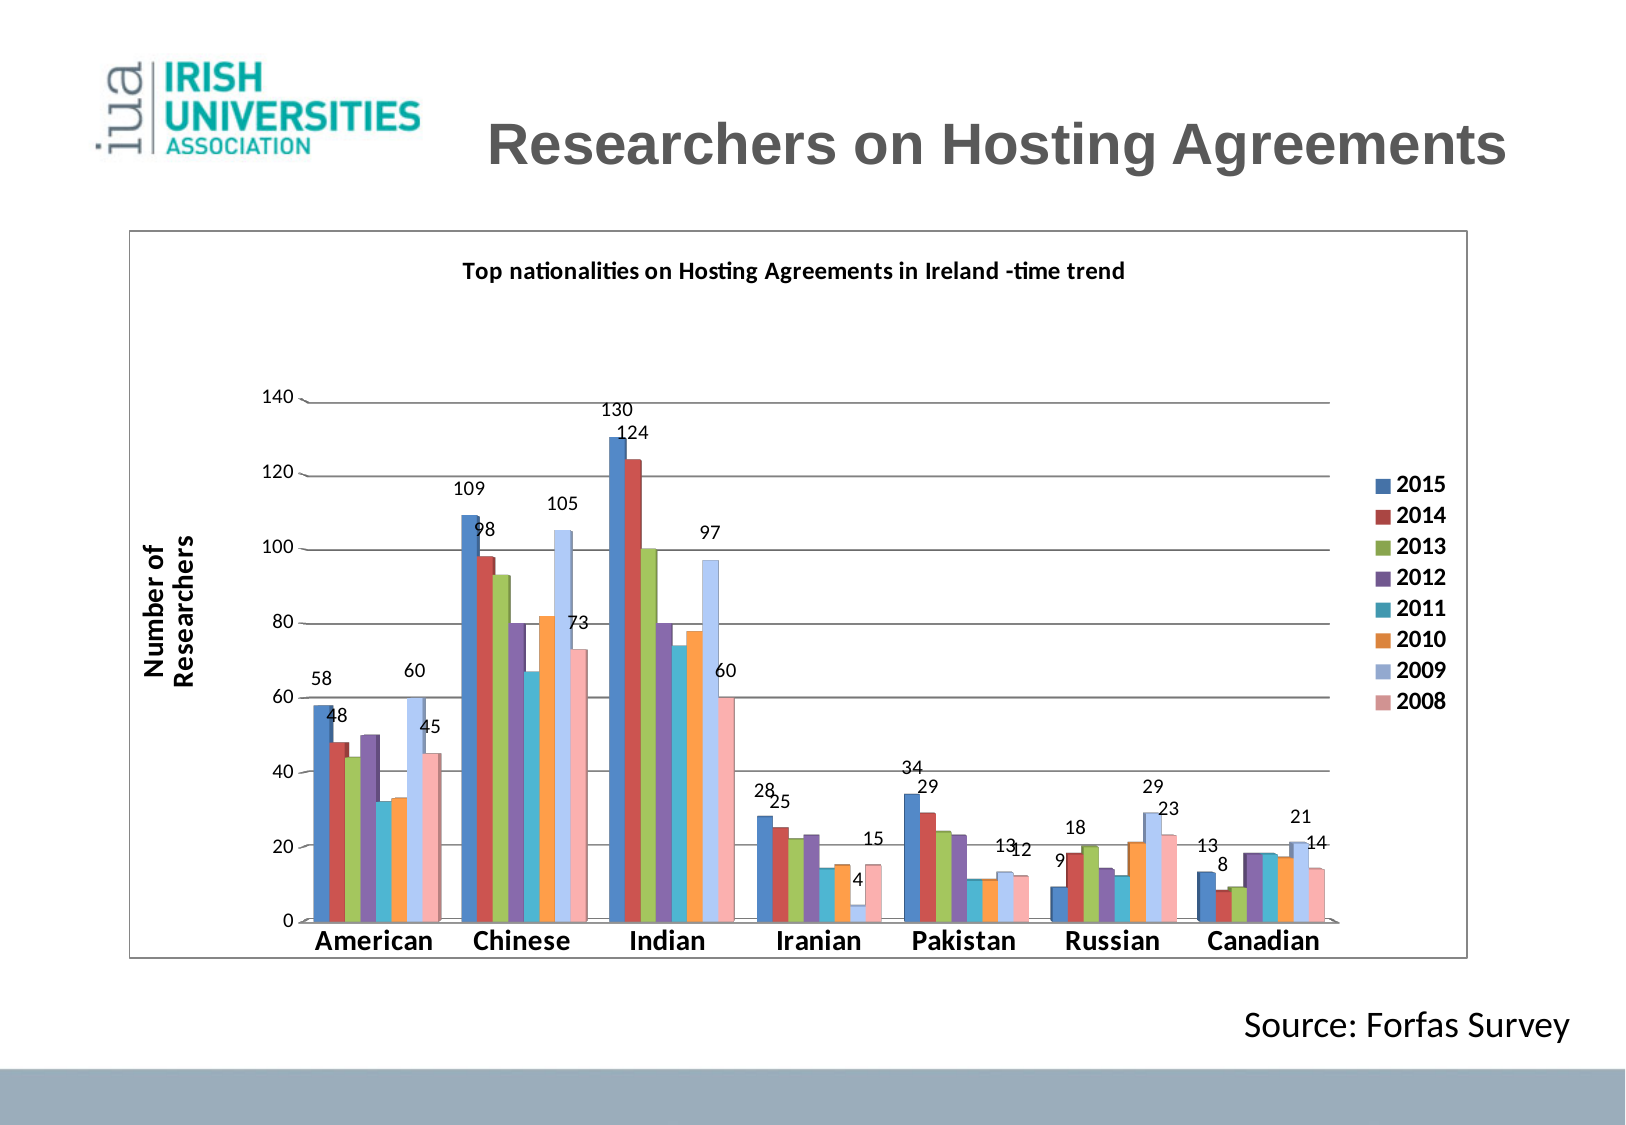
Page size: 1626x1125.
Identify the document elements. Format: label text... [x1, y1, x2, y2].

text_box Researchers on Hosting Agreements [472, 98, 1565, 181]
chart [128, 230, 1469, 960]
text_box Source: Forfas Survey [1229, 992, 1594, 1053]
picture [0, 0, 1626, 1125]
